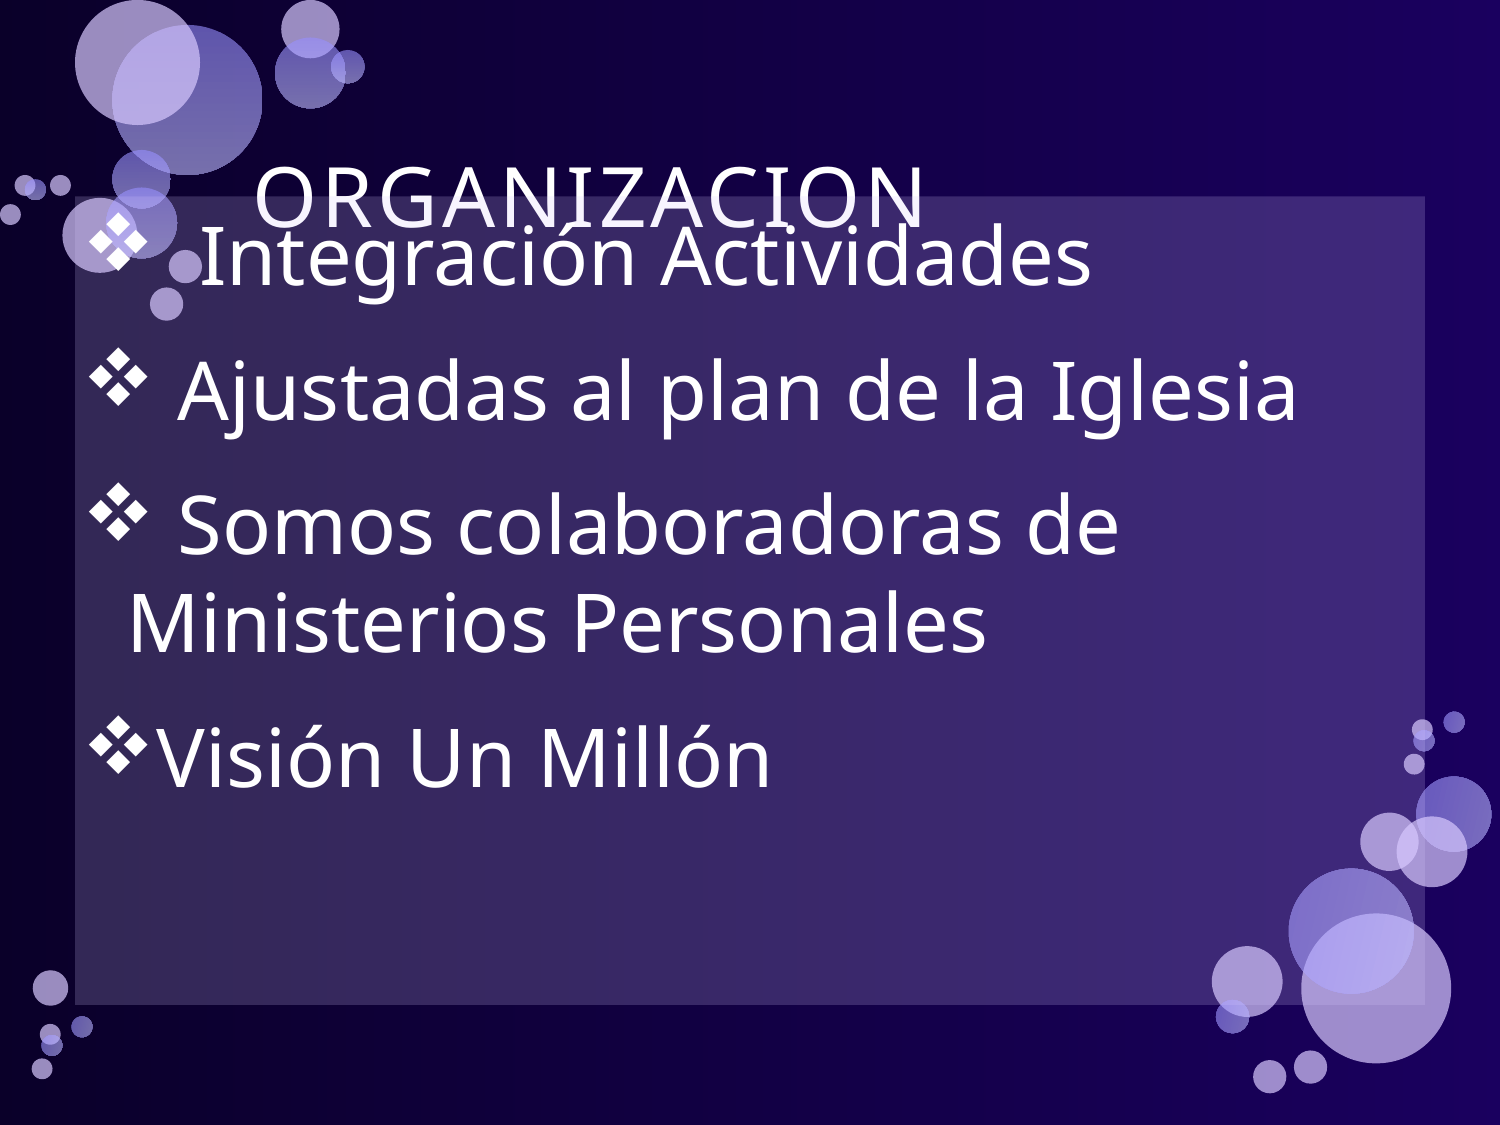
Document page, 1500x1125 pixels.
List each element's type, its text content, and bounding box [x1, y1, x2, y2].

title ORGANIZACION [237, 99, 1325, 196]
list Integración Actividades Ajustadas al plan de la Iglesia Somos colaboradoras de Ministerios Personales Visión Un Millón [75, 196, 1425, 1005]
